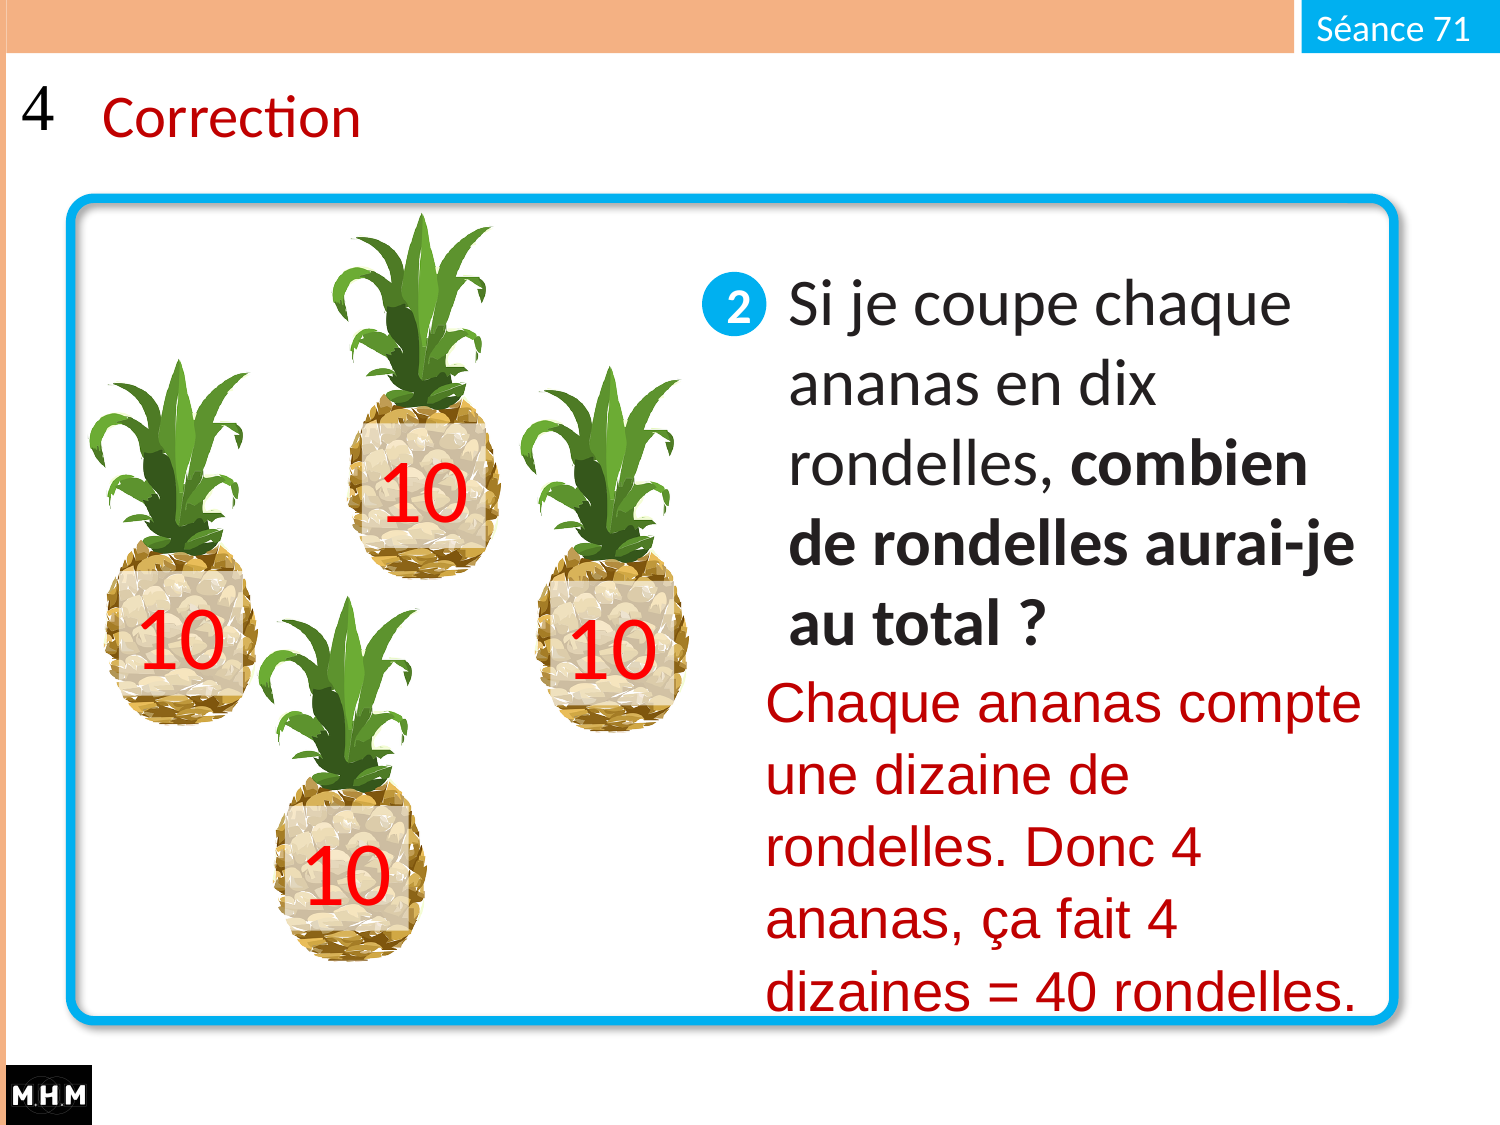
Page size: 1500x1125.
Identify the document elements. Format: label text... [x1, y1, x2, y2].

text_box [69, 197, 1395, 1022]
picture [6, 1065, 92, 1125]
picture [518, 361, 692, 735]
title Correction [87, 32, 1382, 158]
picture [87, 355, 430, 964]
picture [331, 208, 504, 581]
